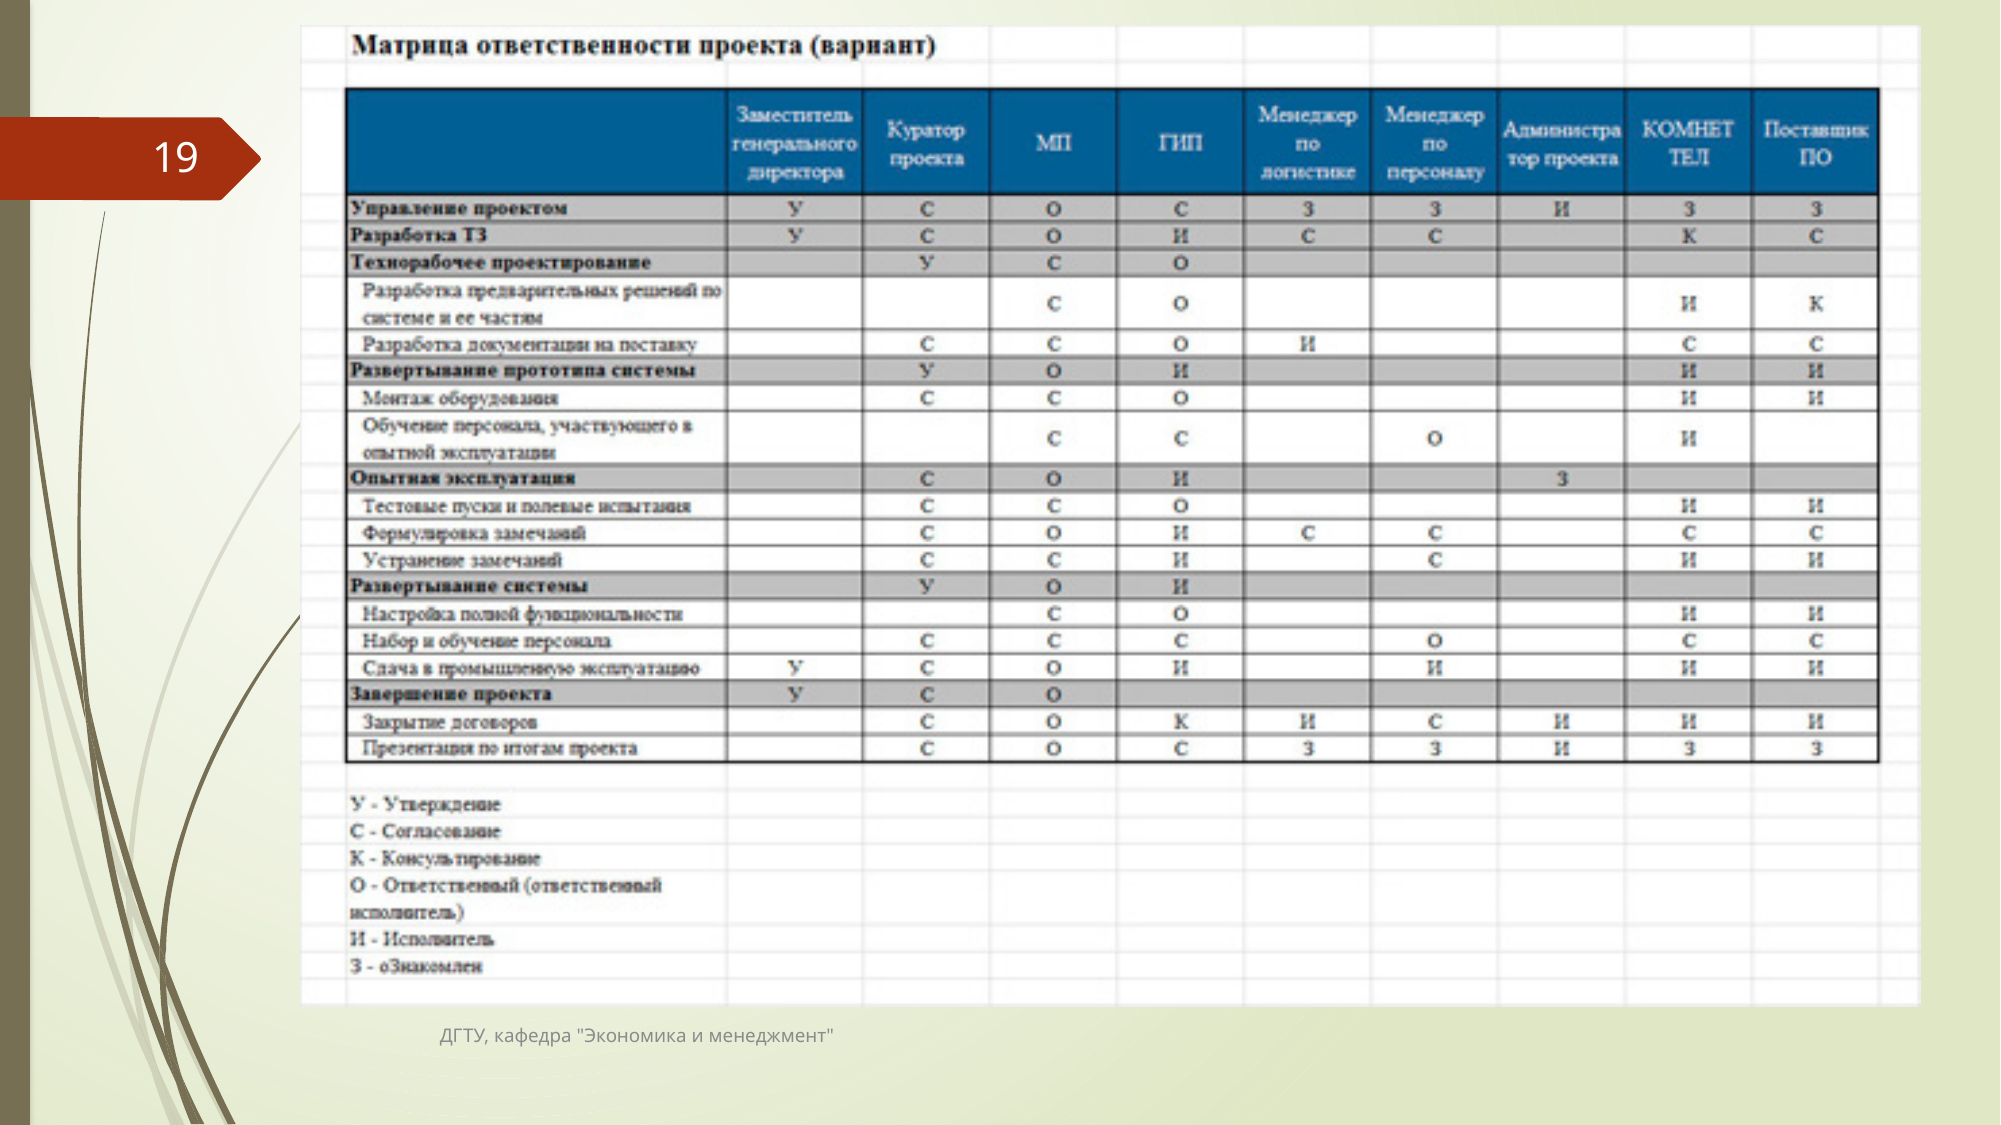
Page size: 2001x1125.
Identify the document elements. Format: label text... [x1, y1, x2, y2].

slide_number 19 [87, 129, 216, 190]
footer ДГТУ, кафедра "Экономика и менеджмент" [424, 1014, 1675, 1067]
picture [299, 25, 1921, 1007]
